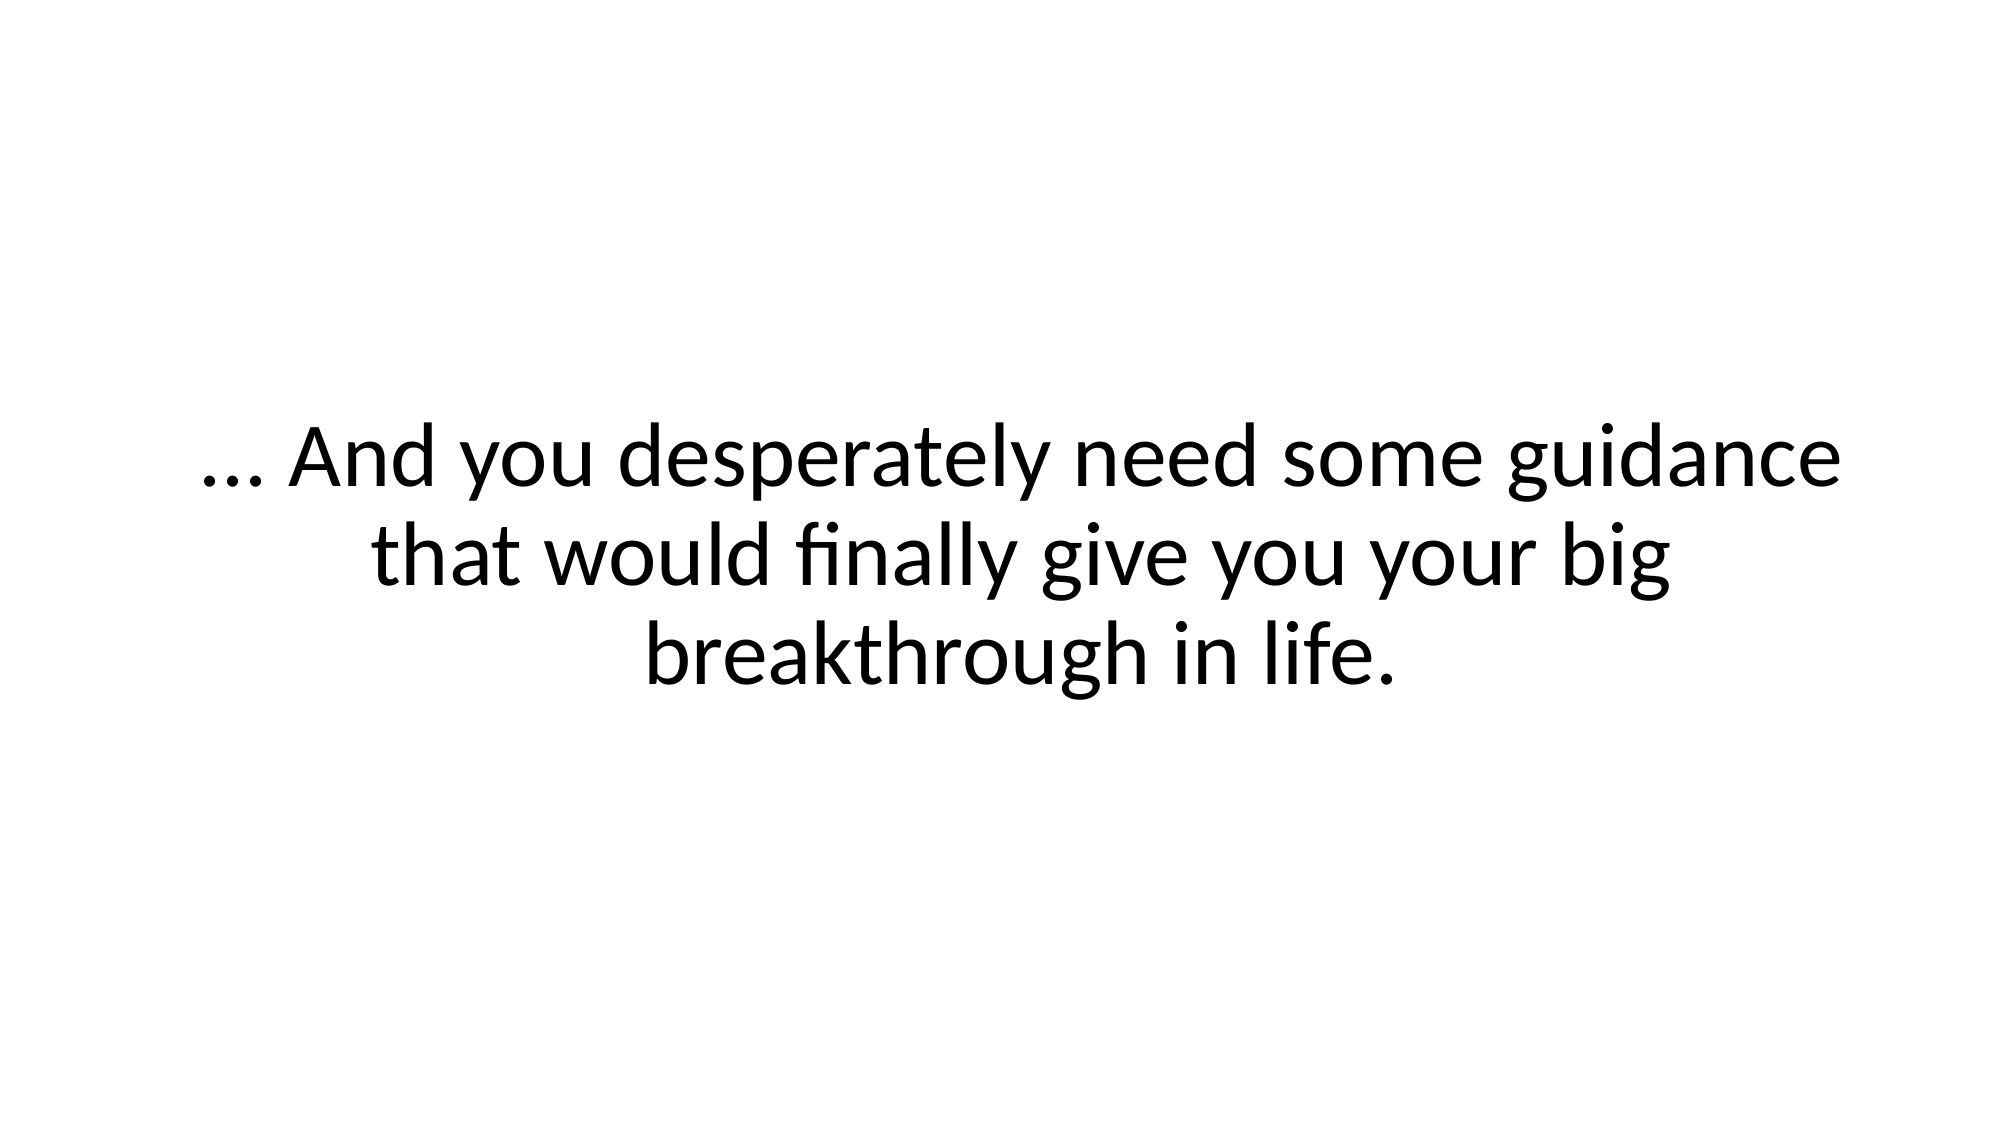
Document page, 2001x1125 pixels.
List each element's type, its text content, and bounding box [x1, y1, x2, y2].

title ... And you desperately need some guidance that would finally give you your big breakthrough in life. [158, 520, 1884, 701]
